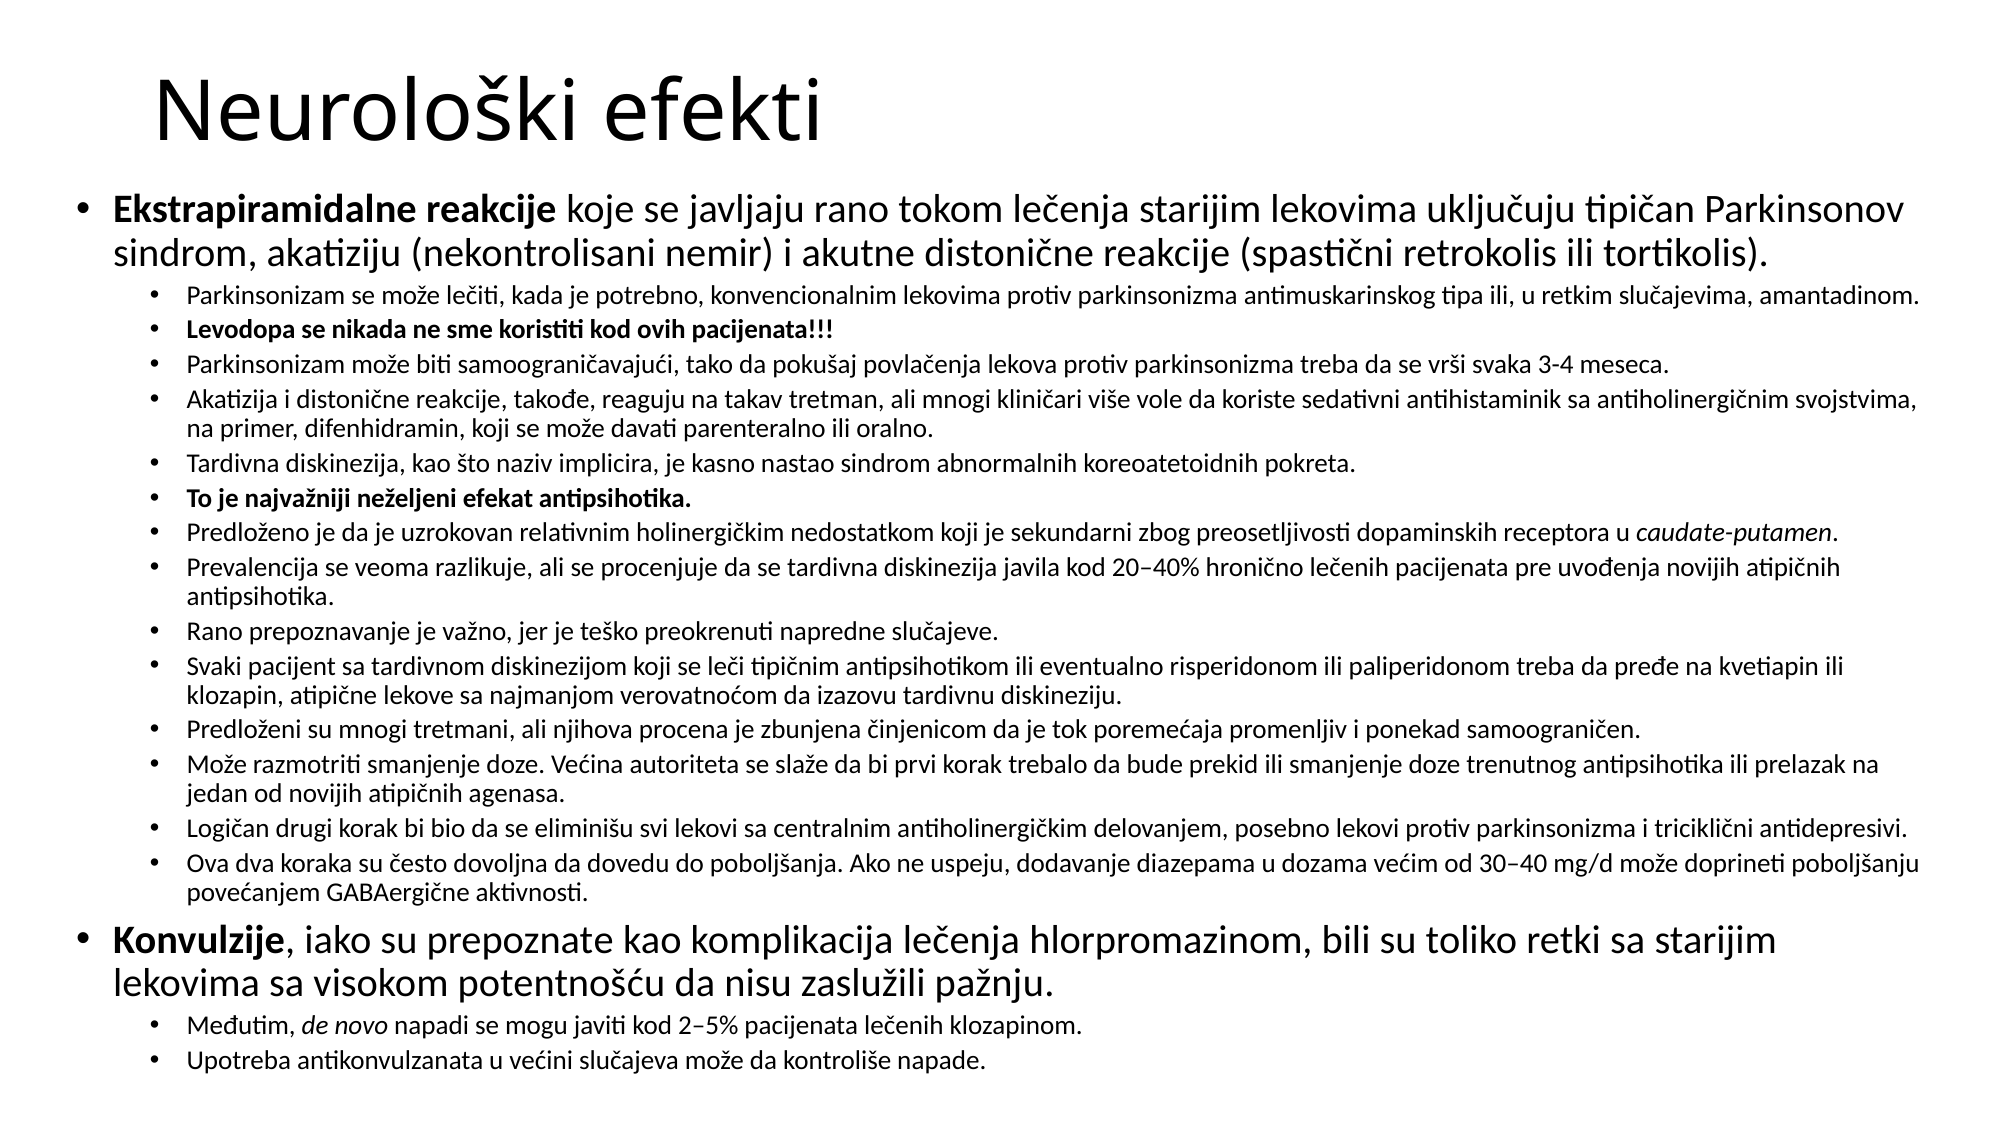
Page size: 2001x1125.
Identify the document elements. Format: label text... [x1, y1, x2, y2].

list Ekstrapiramidalne reakcije koje se javljaju rano tokom lečenja starijim lekovima uključuju tipičan Parkinsonov sindrom, akatiziju (nekontrolisani nemir) i akutne distonične reakcije (spastični retrokolis ili tortikolis). Parkinsonizam se može lečiti, kada je potrebno, konvencionalnim lekovima protiv parkinsonizma antimuskarinskog tipa ili, u retkim slučajevima, amantadinom. Levodopa se nikada ne sme koristiti kod ovih pacijenata!!! Parkinsonizam može biti samoograničavajući, tako da pokušaj povlačenja lekova protiv parkinsonizma treba da se vrši svaka 3-4 meseca. Akatizija i distonične reakcije, takođe, reaguju na takav tretman, ali mnogi kliničari više vole da koriste sedativni antihistaminik sa antiholinergičnim svojstvima, na primer, difenhidramin, koji se može davati parenteralno ili oralno. Tardivna diskinezija, kao što naziv implicira, je kasno nastao sindrom abnormalnih koreoatetoidnih pokreta. To je najvažniji neželjeni efekat antipsihotika. Predloženo je da je uzrokovan relativnim holinergičkim nedostatkom koji je sekundarni zbog preosetljivosti dopaminskih receptora u caudate-putamen. Prevalencija se veoma razlikuje, ali se procenjuje da se tardivna diskinezija javila kod 20–40% hronično lečenih pacijenata pre uvođenja novijih atipičnih antipsihotika. Rano prepoznavanje je važno, jer je teško preokrenuti napredne slučajeve. Svaki pacijent sa tardivnom diskinezijom koji se leči tipičnim antipsihotikom ili eventualno risperidonom ili paliperidonom treba da pređe na kvetiapin ili klozapin, atipične lekove sa najmanjom verovatnoćom da izazovu tardivnu diskineziju. Predloženi su mnogi tretmani, ali njihova procena je zbunjena činjenicom da je tok poremećaja promenljiv i ponekad samoograničen. Može razmotriti smanjenje doze. Većina autoriteta se slaže da bi prvi korak trebalo da bude prekid ili smanjenje doze trenutnog antipsihotika ili prelazak na jedan od novijih atipičnih agenasa. Logičan drugi korak bi bio da se eliminišu svi lekovi sa centralnim antiholinergičkim delovanjem, posebno lekovi protiv parkinsonizma i triciklični antidepresivi. Ova dva koraka su često dovoljna da dovedu do poboljšanja. Ako ne uspeju, dodavanje diazepama u dozama većim od 30–40 mg/d može doprineti poboljšanju povećanjem GABAergične aktivnosti. Konvulzije, iako su prepoznate kao komplikacija lečenja hlorpromazinom, bili su toliko retki sa starijim lekovima sa visokom potentnošću da nisu zaslužili pažnju. Međutim, de novo napadi se mogu javiti kod 2–5% pacijenata lečenih klozapinom. Upotreba antikonvulzanata u većini slučajeva može da kontroliše napade. [61, 180, 1940, 1125]
title Neurološki efekti [137, 59, 1863, 167]
